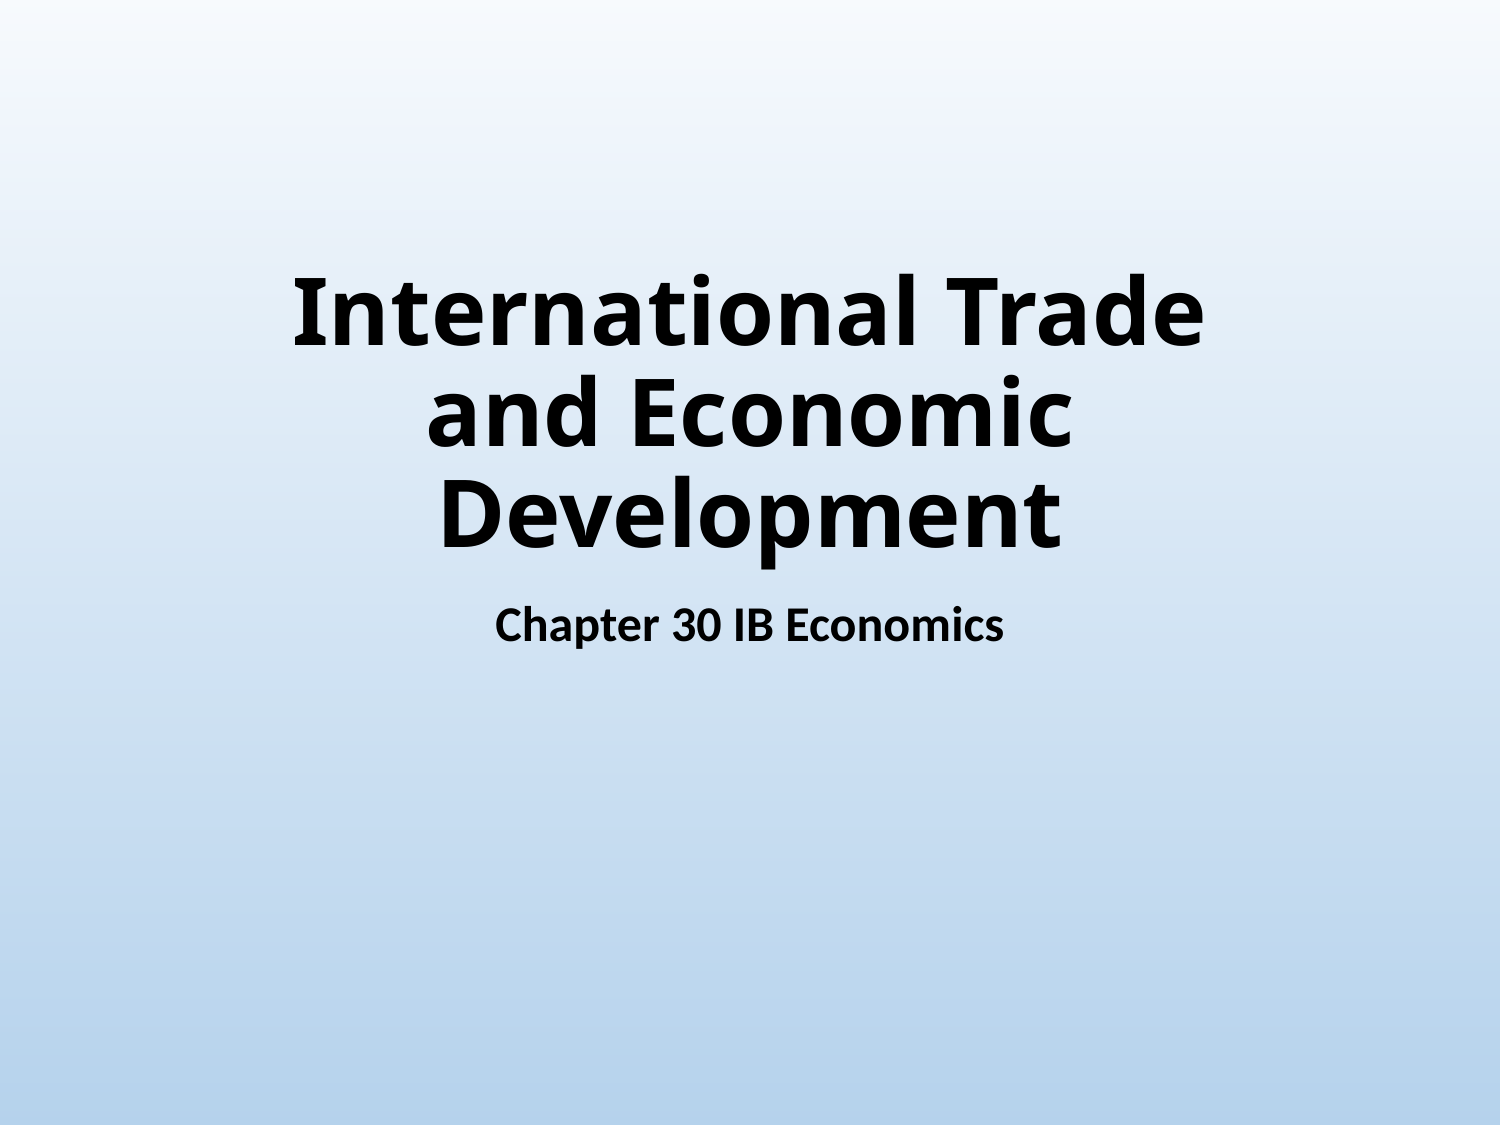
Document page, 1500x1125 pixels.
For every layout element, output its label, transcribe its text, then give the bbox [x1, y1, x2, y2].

title International Trade and Economic Development [187, 184, 1313, 576]
subtitle Chapter 30 IB Economics [187, 590, 1313, 863]
